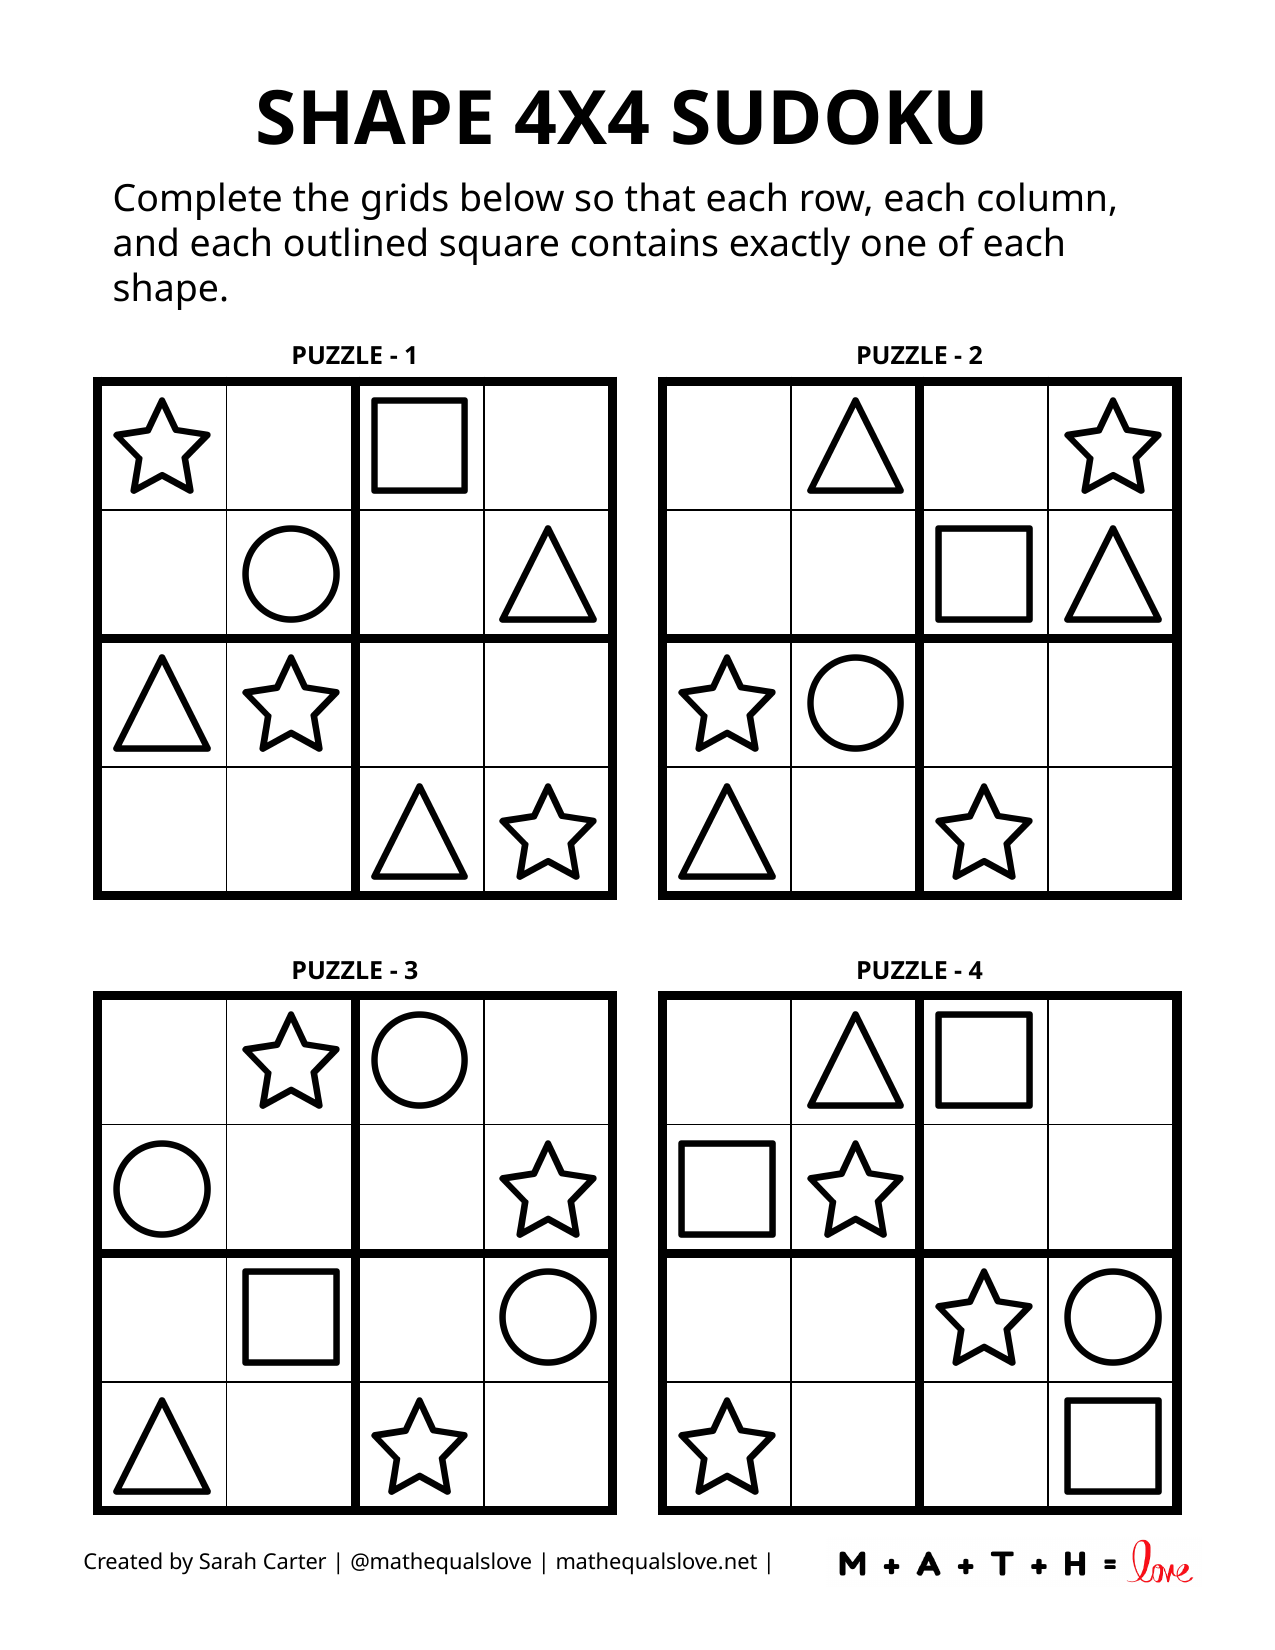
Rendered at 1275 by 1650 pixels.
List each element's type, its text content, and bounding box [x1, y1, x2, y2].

picture [1060, 1265, 1165, 1370]
text_box PUZZLE - 2 [662, 362, 1177, 370]
table_header [102, 1000, 226, 1124]
table_header [102, 386, 226, 509]
table_cell [360, 1383, 483, 1506]
table_cell [227, 1125, 351, 1249]
picture [238, 1265, 343, 1370]
picture [674, 650, 779, 755]
table_cell [227, 1383, 351, 1506]
table_cell [667, 511, 790, 634]
table_cell [227, 1258, 351, 1381]
table_cell [924, 1383, 1047, 1506]
picture [367, 1394, 472, 1499]
table_header [1049, 386, 1172, 509]
picture [803, 1136, 908, 1241]
table_cell [1049, 1383, 1172, 1506]
picture [932, 1265, 1037, 1370]
picture [932, 1008, 1037, 1113]
table_header [1049, 1000, 1172, 1124]
table_cell [792, 1383, 915, 1506]
table_cell [485, 511, 608, 634]
table_cell [792, 768, 915, 891]
picture [110, 1136, 215, 1241]
table_header [792, 386, 915, 509]
picture [803, 1008, 908, 1113]
table_cell [360, 1125, 483, 1249]
table_cell [227, 511, 351, 634]
table_cell [1049, 1125, 1172, 1249]
table_cell [792, 1125, 915, 1249]
table_cell [667, 1383, 790, 1506]
picture [826, 1536, 1203, 1588]
text_box PUZZLE - 4 [662, 954, 1177, 985]
table_cell [924, 643, 1047, 766]
table_cell [924, 1125, 1047, 1249]
picture [803, 650, 908, 755]
picture [1060, 393, 1165, 498]
table_cell [360, 643, 483, 766]
table_cell [1049, 643, 1172, 766]
table_header [667, 1000, 790, 1124]
table_cell [924, 768, 1047, 891]
text_box Complete the grids below so that each row, each column, and each outlined square contains exactly one of each shape. [97, 166, 1177, 362]
table_cell [792, 643, 915, 766]
table_cell [924, 1258, 1047, 1381]
table_header [667, 386, 790, 509]
picture [367, 393, 472, 498]
table_cell [227, 643, 351, 766]
table_header [485, 1000, 608, 1124]
table_header [227, 386, 351, 509]
table_cell [227, 768, 351, 891]
table_header [360, 1000, 483, 1124]
table_cell [360, 1258, 483, 1381]
table_cell [102, 1258, 226, 1381]
table_cell [485, 768, 608, 891]
table_cell [1049, 1258, 1172, 1381]
picture [674, 779, 779, 884]
picture [932, 779, 1037, 884]
table_cell [102, 643, 226, 766]
table_header [227, 1000, 351, 1124]
table_header [360, 386, 483, 509]
text_box PUZZLE - 3 [97, 954, 613, 985]
table_cell [485, 1383, 608, 1506]
picture [367, 1008, 472, 1113]
table_cell [360, 768, 483, 891]
picture [674, 1394, 779, 1499]
picture [238, 650, 343, 755]
picture [238, 522, 343, 627]
picture [110, 650, 215, 755]
table_cell [792, 1258, 915, 1381]
text_box SHAPE 4X4 SUDOKU [68, 62, 1178, 168]
table_header [924, 386, 1047, 509]
table_cell [667, 643, 790, 766]
table_cell [1049, 768, 1172, 891]
table_header [924, 1000, 1047, 1124]
table_cell [485, 1125, 608, 1249]
table_cell [924, 511, 1047, 634]
table_cell [792, 511, 915, 634]
picture [674, 1136, 779, 1241]
table_cell [667, 768, 790, 891]
picture [496, 522, 601, 627]
text_box Created by Sarah Carter | @mathequalslove | mathequalslove.net | [68, 1540, 826, 1582]
table_cell [102, 1125, 226, 1249]
table_cell [667, 1125, 790, 1249]
picture [932, 522, 1037, 627]
table_cell [667, 1258, 790, 1381]
table_cell [1049, 511, 1172, 634]
picture [803, 393, 908, 498]
table_header [792, 1000, 915, 1124]
table_header [485, 386, 608, 509]
picture [110, 393, 215, 498]
table_cell [102, 768, 226, 891]
picture [367, 779, 472, 884]
picture [1060, 1394, 1165, 1499]
table_cell [360, 511, 483, 634]
text_box PUZZLE - 1 [97, 362, 613, 370]
picture [238, 1008, 343, 1113]
table_cell [102, 511, 226, 634]
table_cell [485, 1258, 608, 1381]
picture [110, 1394, 215, 1499]
picture [496, 1136, 601, 1241]
table_cell [102, 1383, 226, 1506]
table_cell [485, 643, 608, 766]
picture [496, 1265, 601, 1370]
picture [1060, 522, 1165, 627]
picture [496, 779, 601, 884]
